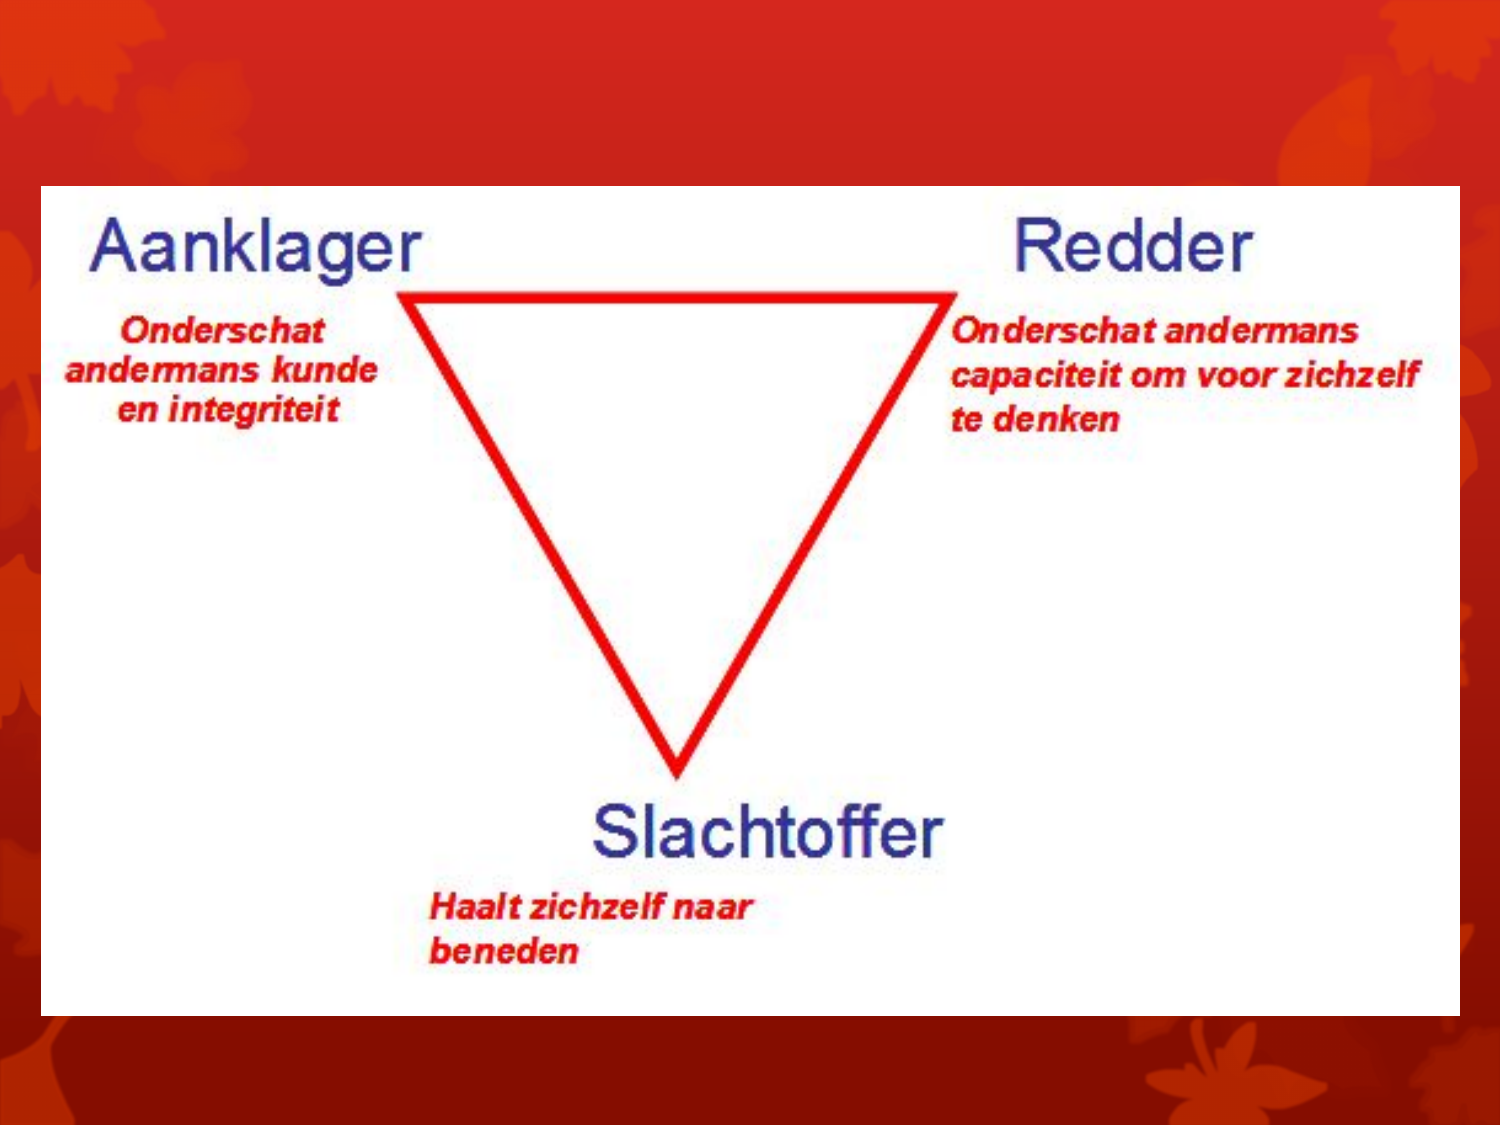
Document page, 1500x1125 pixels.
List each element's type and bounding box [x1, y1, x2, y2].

picture [40, 186, 1460, 1016]
